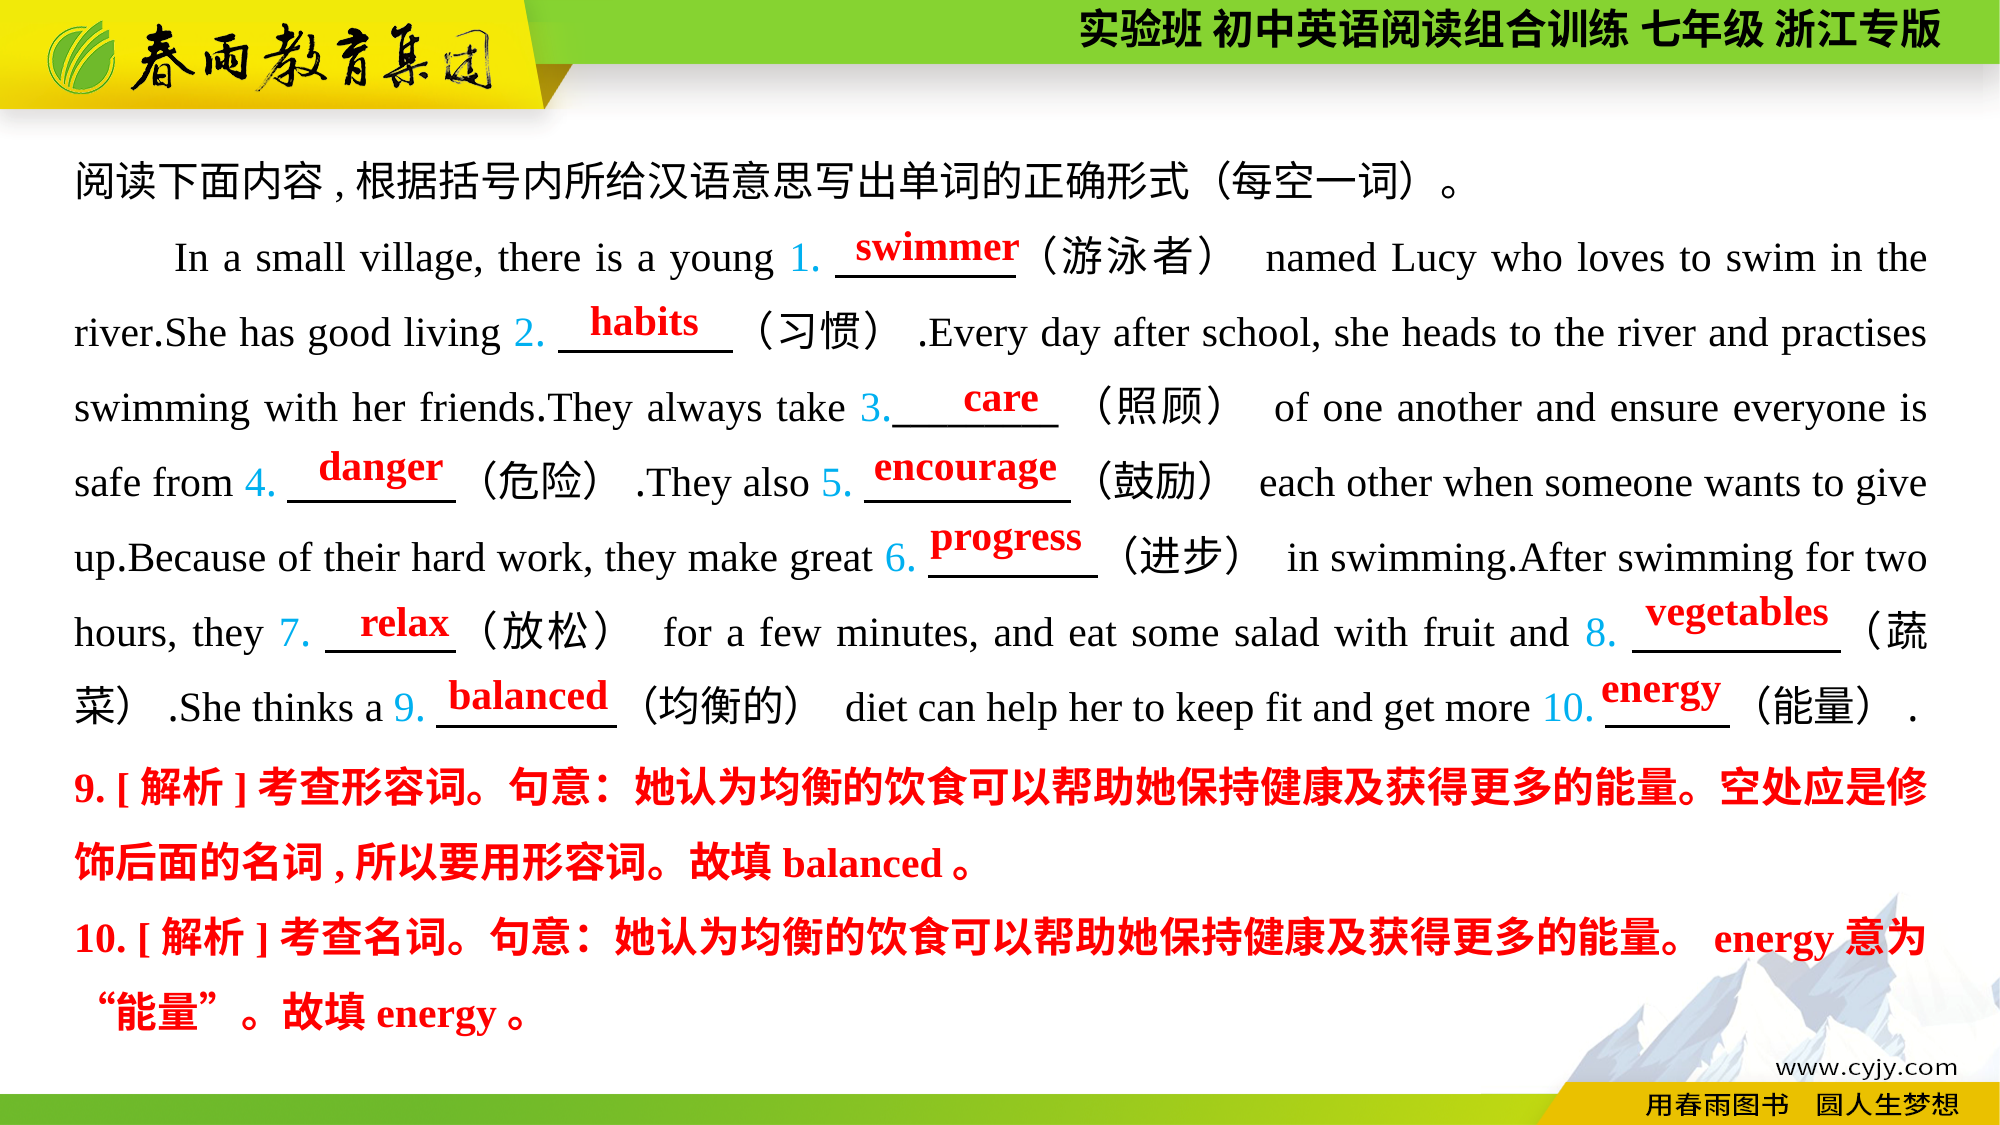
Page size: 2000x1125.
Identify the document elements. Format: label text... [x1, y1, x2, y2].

text_box danger [303, 431, 459, 496]
list 阅读下面内容,根据括号内所给汉语意思写出单词的正确形式（每空一词）。 In a small village, there is a young 1. （游泳者） named Lucy who loves to swim in the river.She has good living 2. （习惯）.Every day after school, she heads to the river and practises swimming with her friends.They always take 3._________（照顾） of one another and ensure everyone is safe from 4. （危险）.They also 5. （鼓励） each other when someone wants to give up.Because of their hard work, they make great 6. （进步） in swimming.After swimming for two hours, they 7. （放松） for a few minutes, and eat some salad with fruit and 8. （蔬菜）.She thinks a 9. （均衡的） diet can help her to keep fit and get more 10. （能量）. [59, 122, 1944, 728]
picture [0, 0, 2000, 1125]
text_box vegetables [1630, 576, 1844, 642]
text_box energy [1586, 652, 1737, 718]
text_box care [948, 362, 1055, 428]
text_box swimmer [840, 210, 1036, 276]
text_box progress [915, 501, 1098, 566]
text_box habits [575, 286, 714, 352]
text_box encourage [858, 431, 1073, 496]
text_box 9. [解析]考查形容词。句意：她认为均衡的饮食可以帮助她保持健康及获得更多的能量。空处应是修饰后面的名词,所以要用形容词。故填balanced。 10. [解析]考查名词。句意：她认为均衡的饮食可以帮助她保持健康及获得更多的能量。energy意为“能量”。故填energy。 [59, 728, 1944, 1044]
text_box balanced [433, 660, 624, 726]
text_box relax [345, 587, 465, 653]
